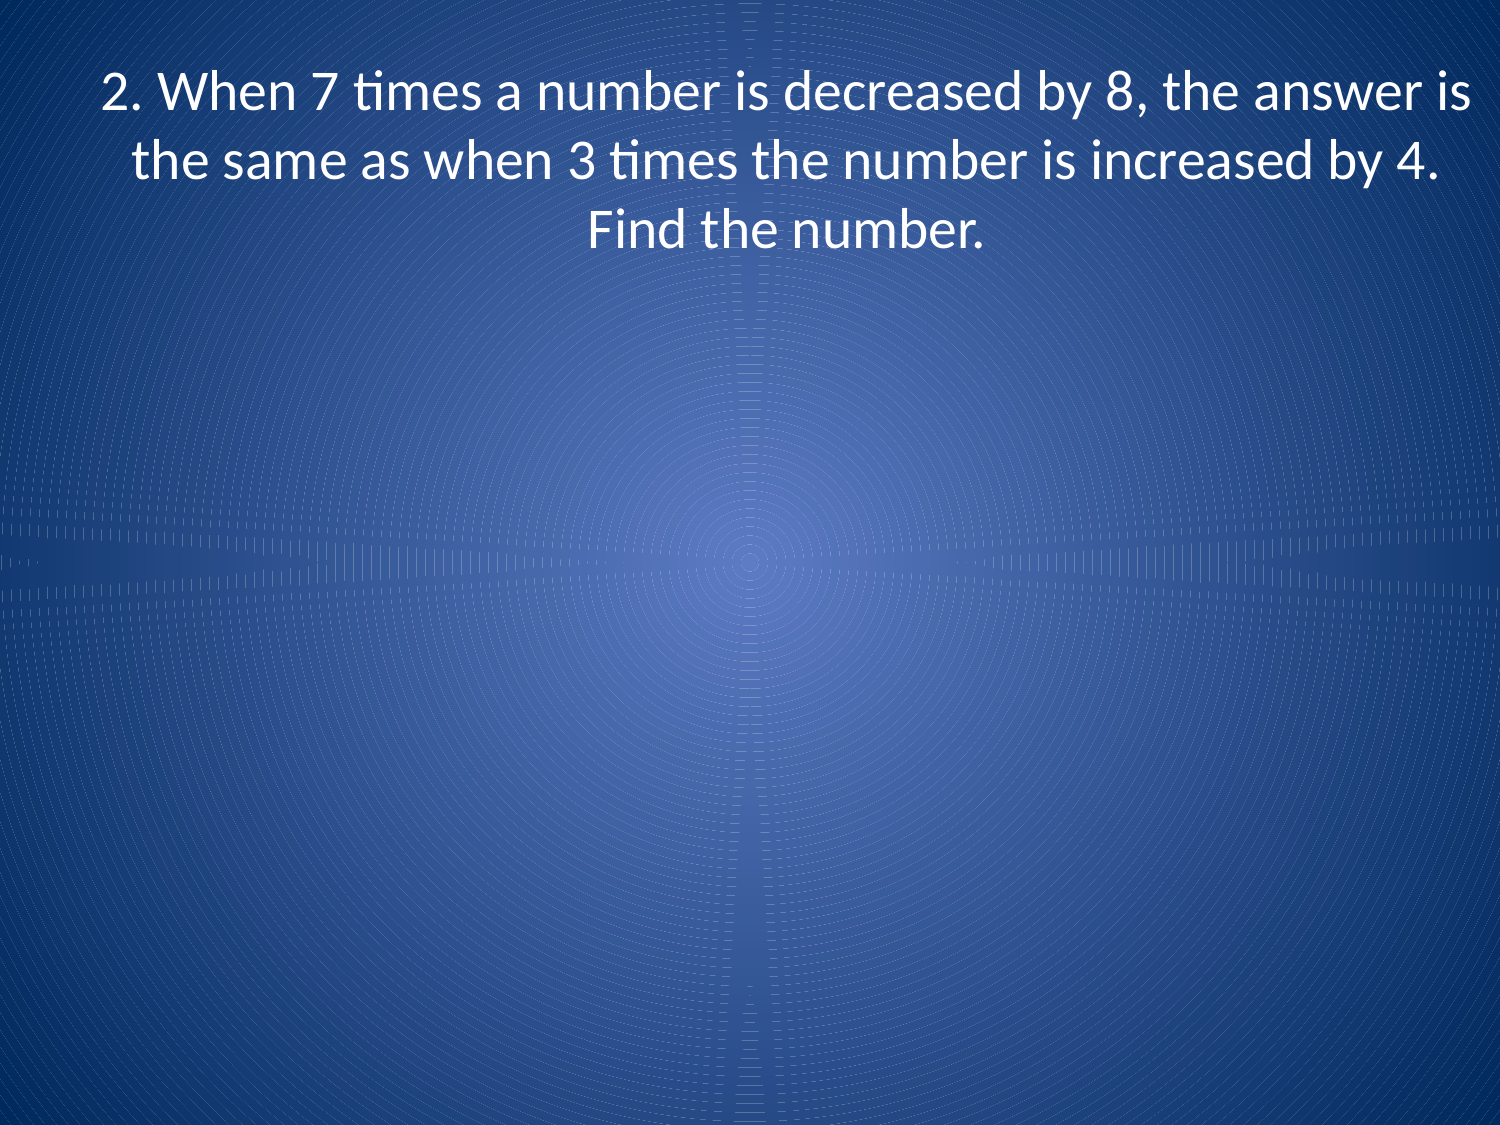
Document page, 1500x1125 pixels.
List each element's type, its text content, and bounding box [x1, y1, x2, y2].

title 2. When 7 times a number is decreased by 8, the answer is the same as when 3 times the number is increased by 4. Find the number. [75, 45, 1500, 338]
